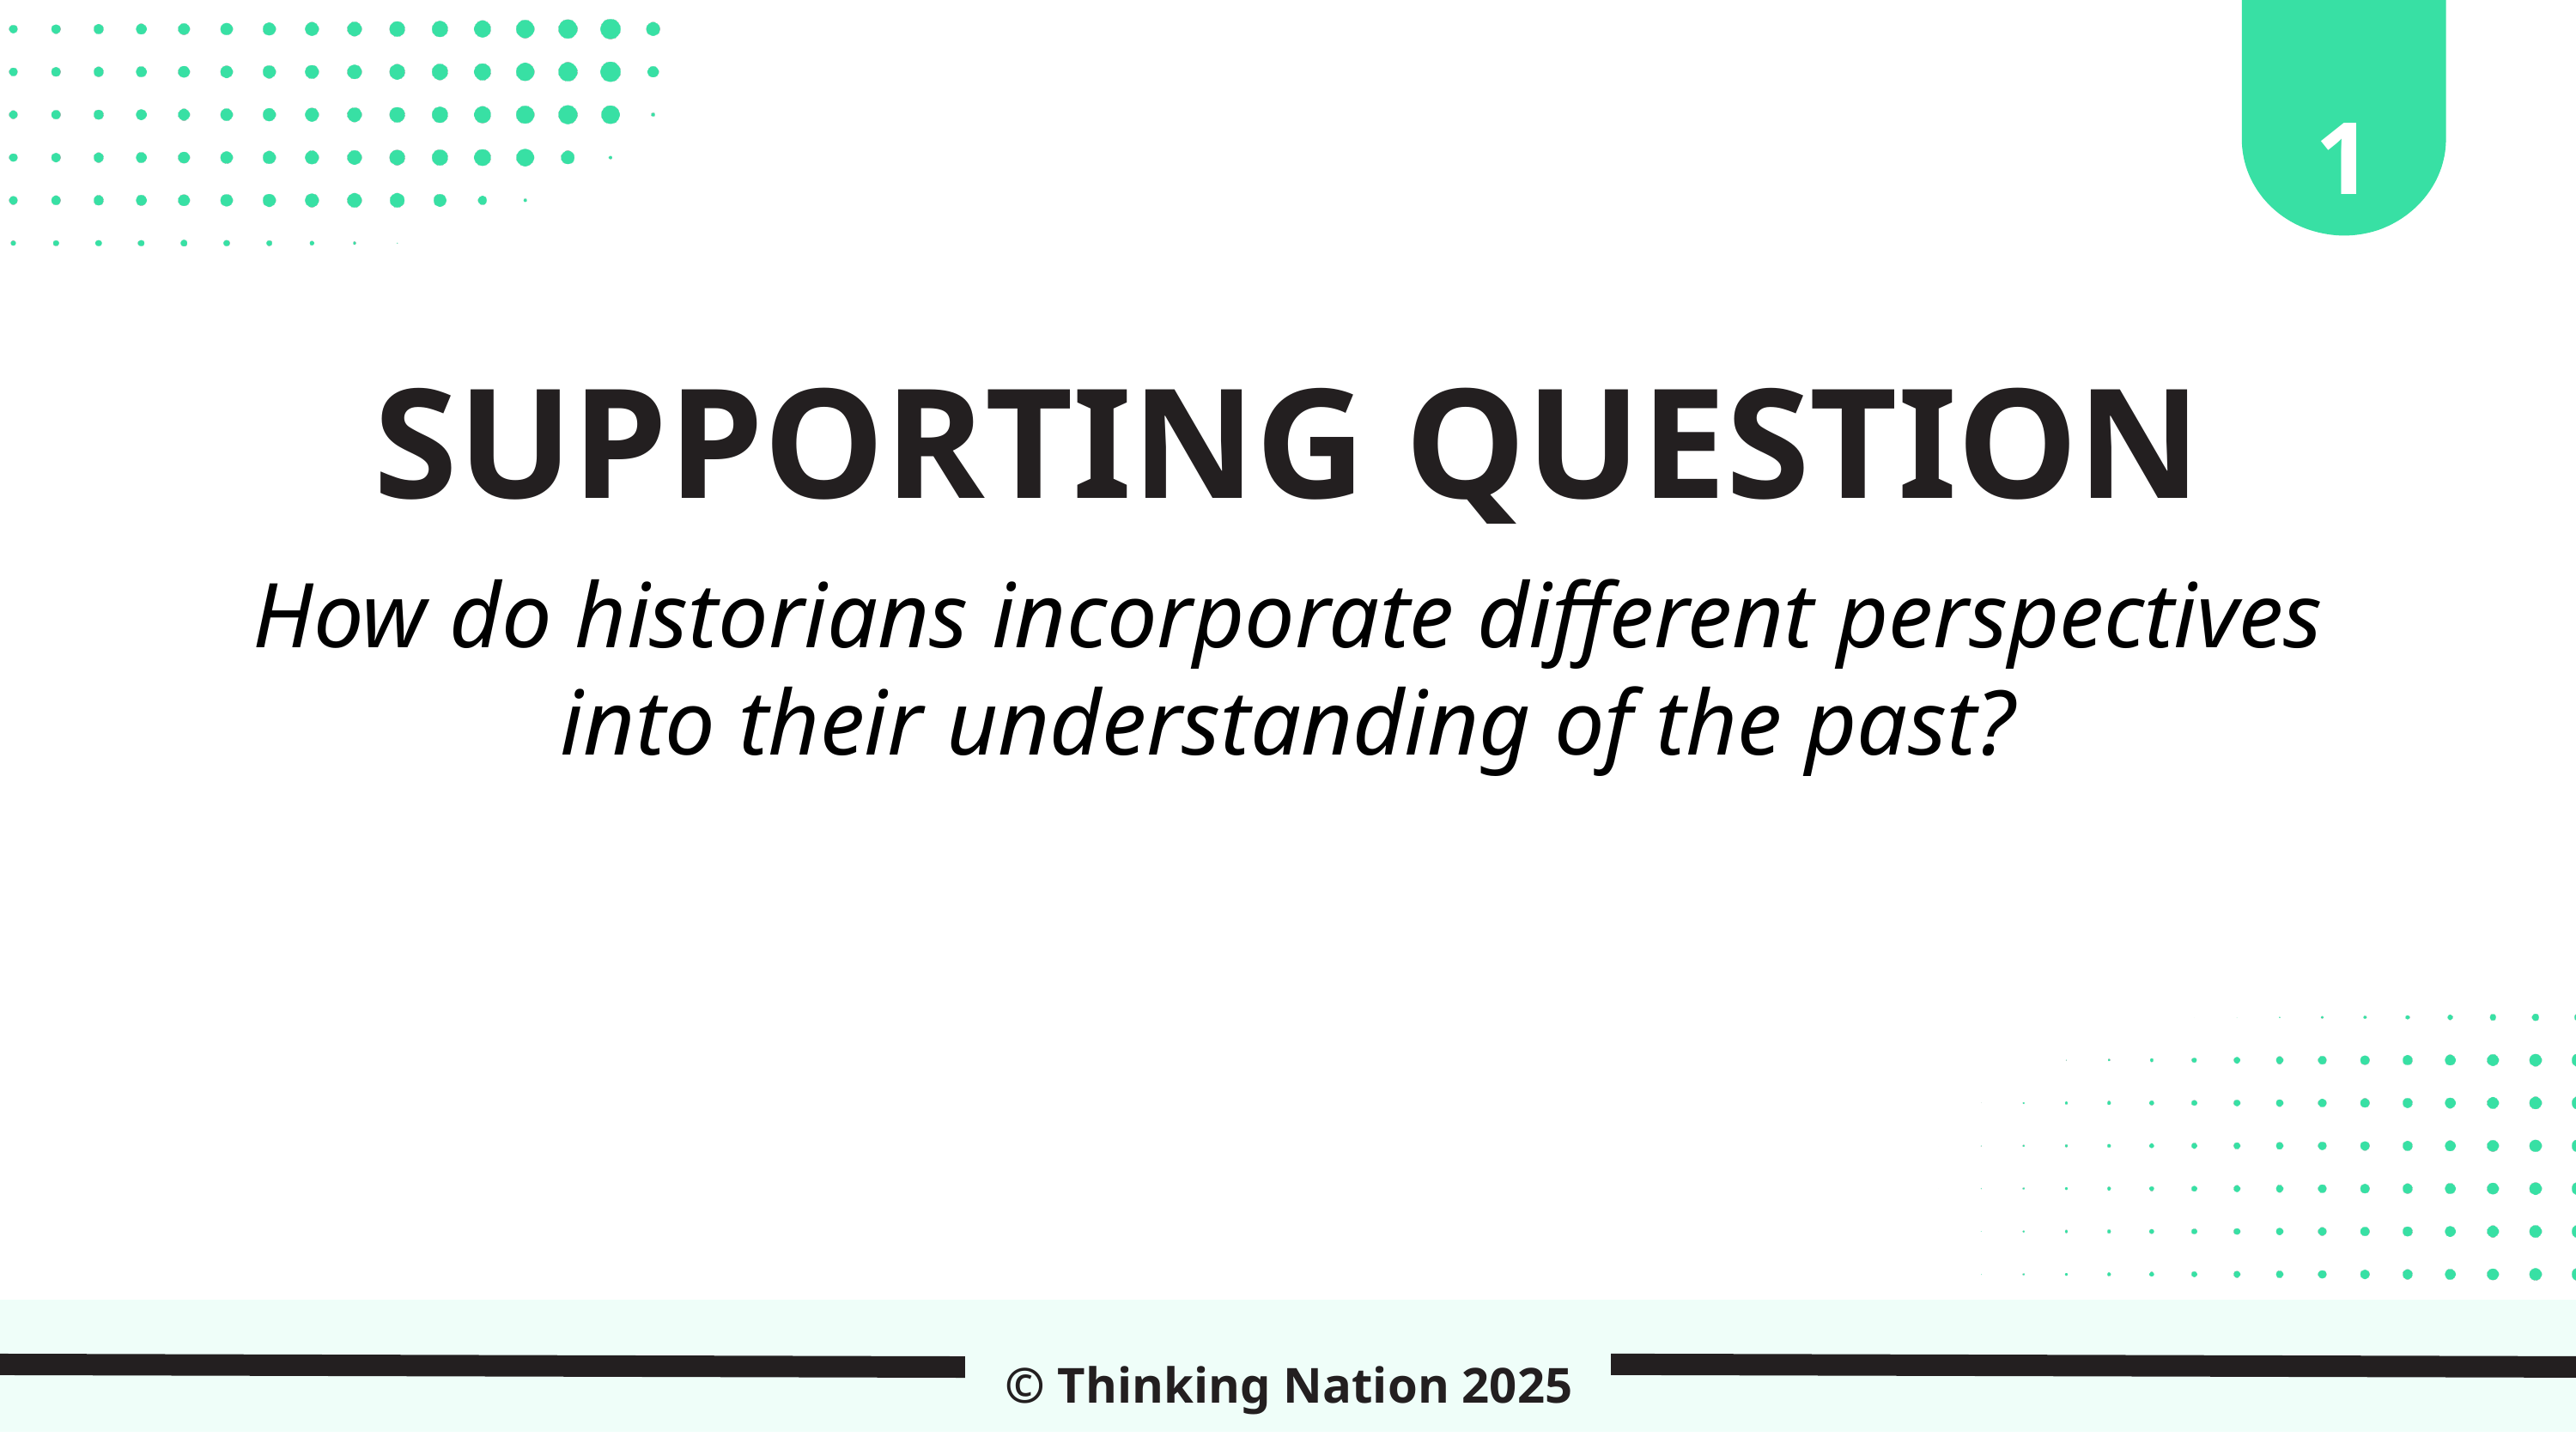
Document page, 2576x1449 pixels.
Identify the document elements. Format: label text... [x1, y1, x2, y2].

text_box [2233, 0, 2455, 236]
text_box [0, 1299, 2576, 1433]
text_box [1938, 1013, 2576, 1299]
text_box How do historians incorporate different perspectives into their understanding of the past? [252, 558, 2324, 773]
text_box [0, 0, 660, 246]
text_box SUPPORTING QUESTION [359, 273, 2216, 530]
